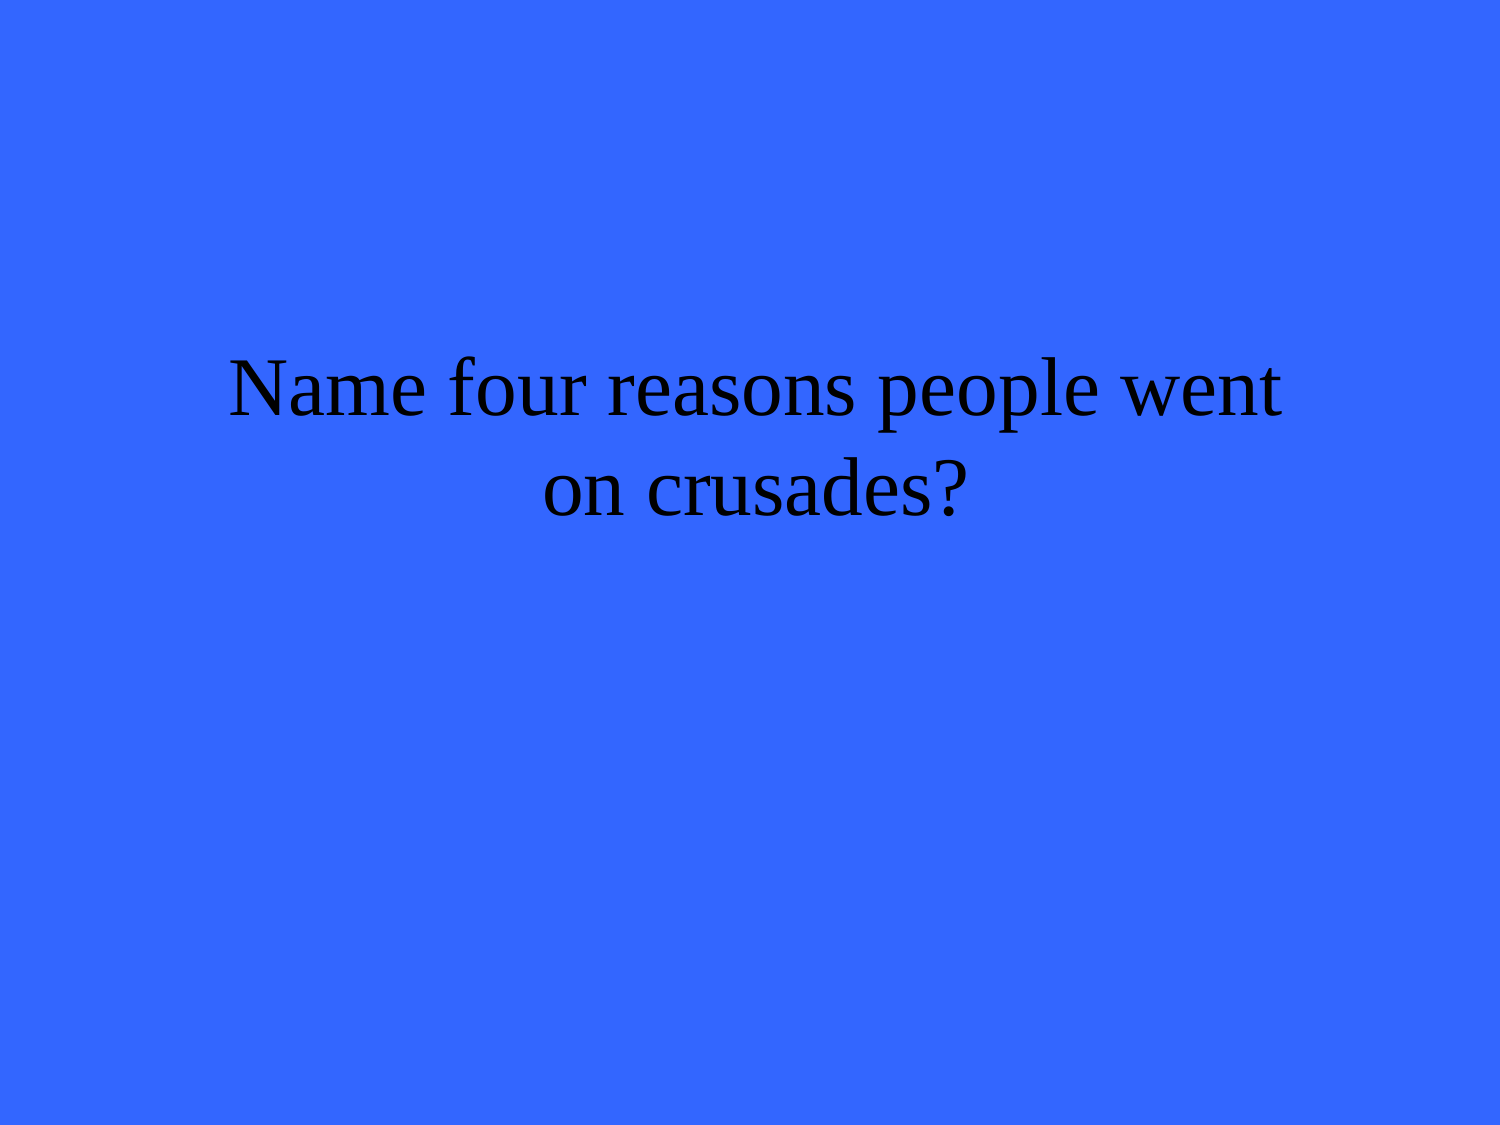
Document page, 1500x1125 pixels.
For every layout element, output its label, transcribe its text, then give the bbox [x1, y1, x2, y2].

subtitle Name four reasons people went on crusades? [162, 324, 1351, 613]
